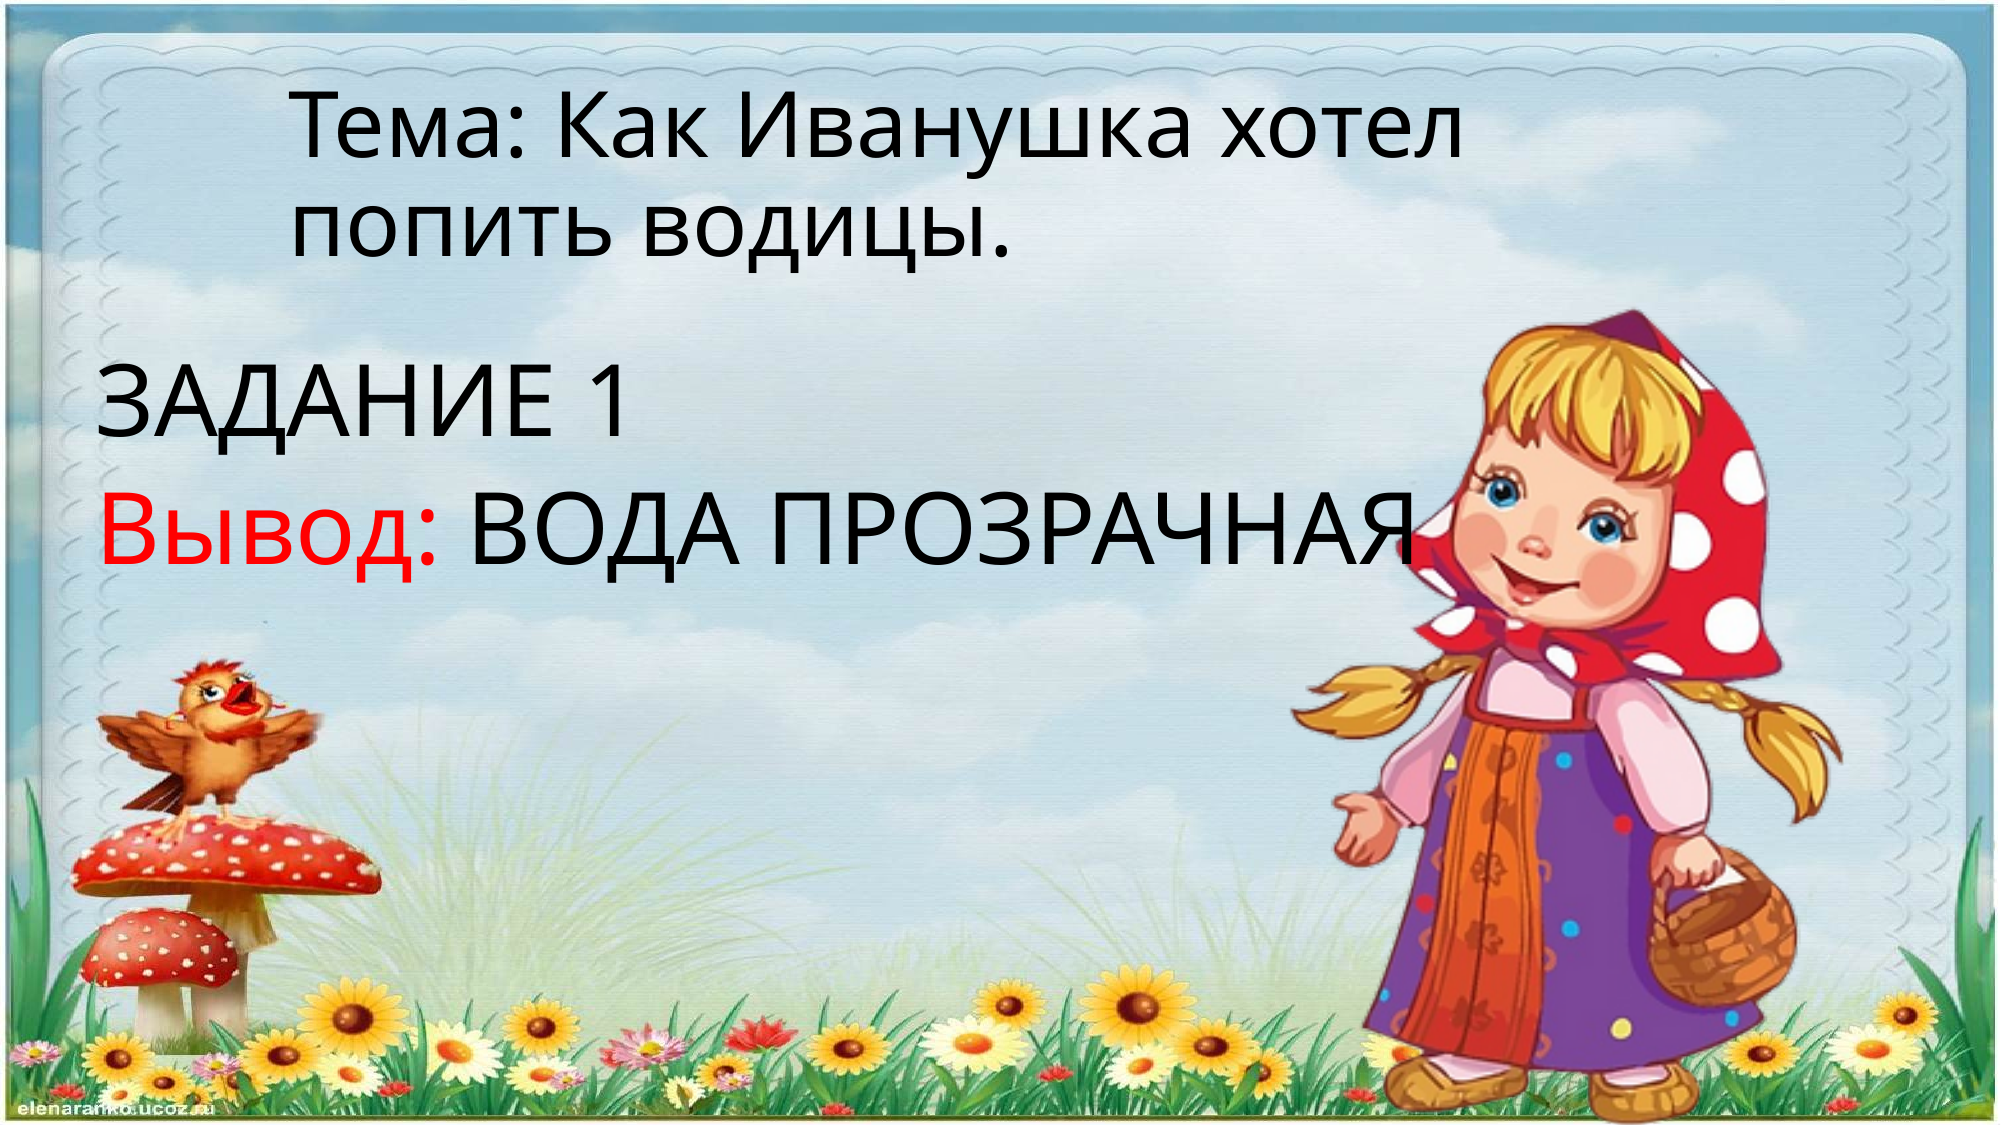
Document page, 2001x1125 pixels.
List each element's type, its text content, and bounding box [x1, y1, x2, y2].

picture [0, 0, 2001, 1125]
list ЗАДАНИЕ 1 Вывод: ВОДА ПРОЗРАЧНАЯ [80, 342, 1212, 1057]
title Тема: Как Иванушка хотел попить водицы. [273, 68, 1999, 287]
